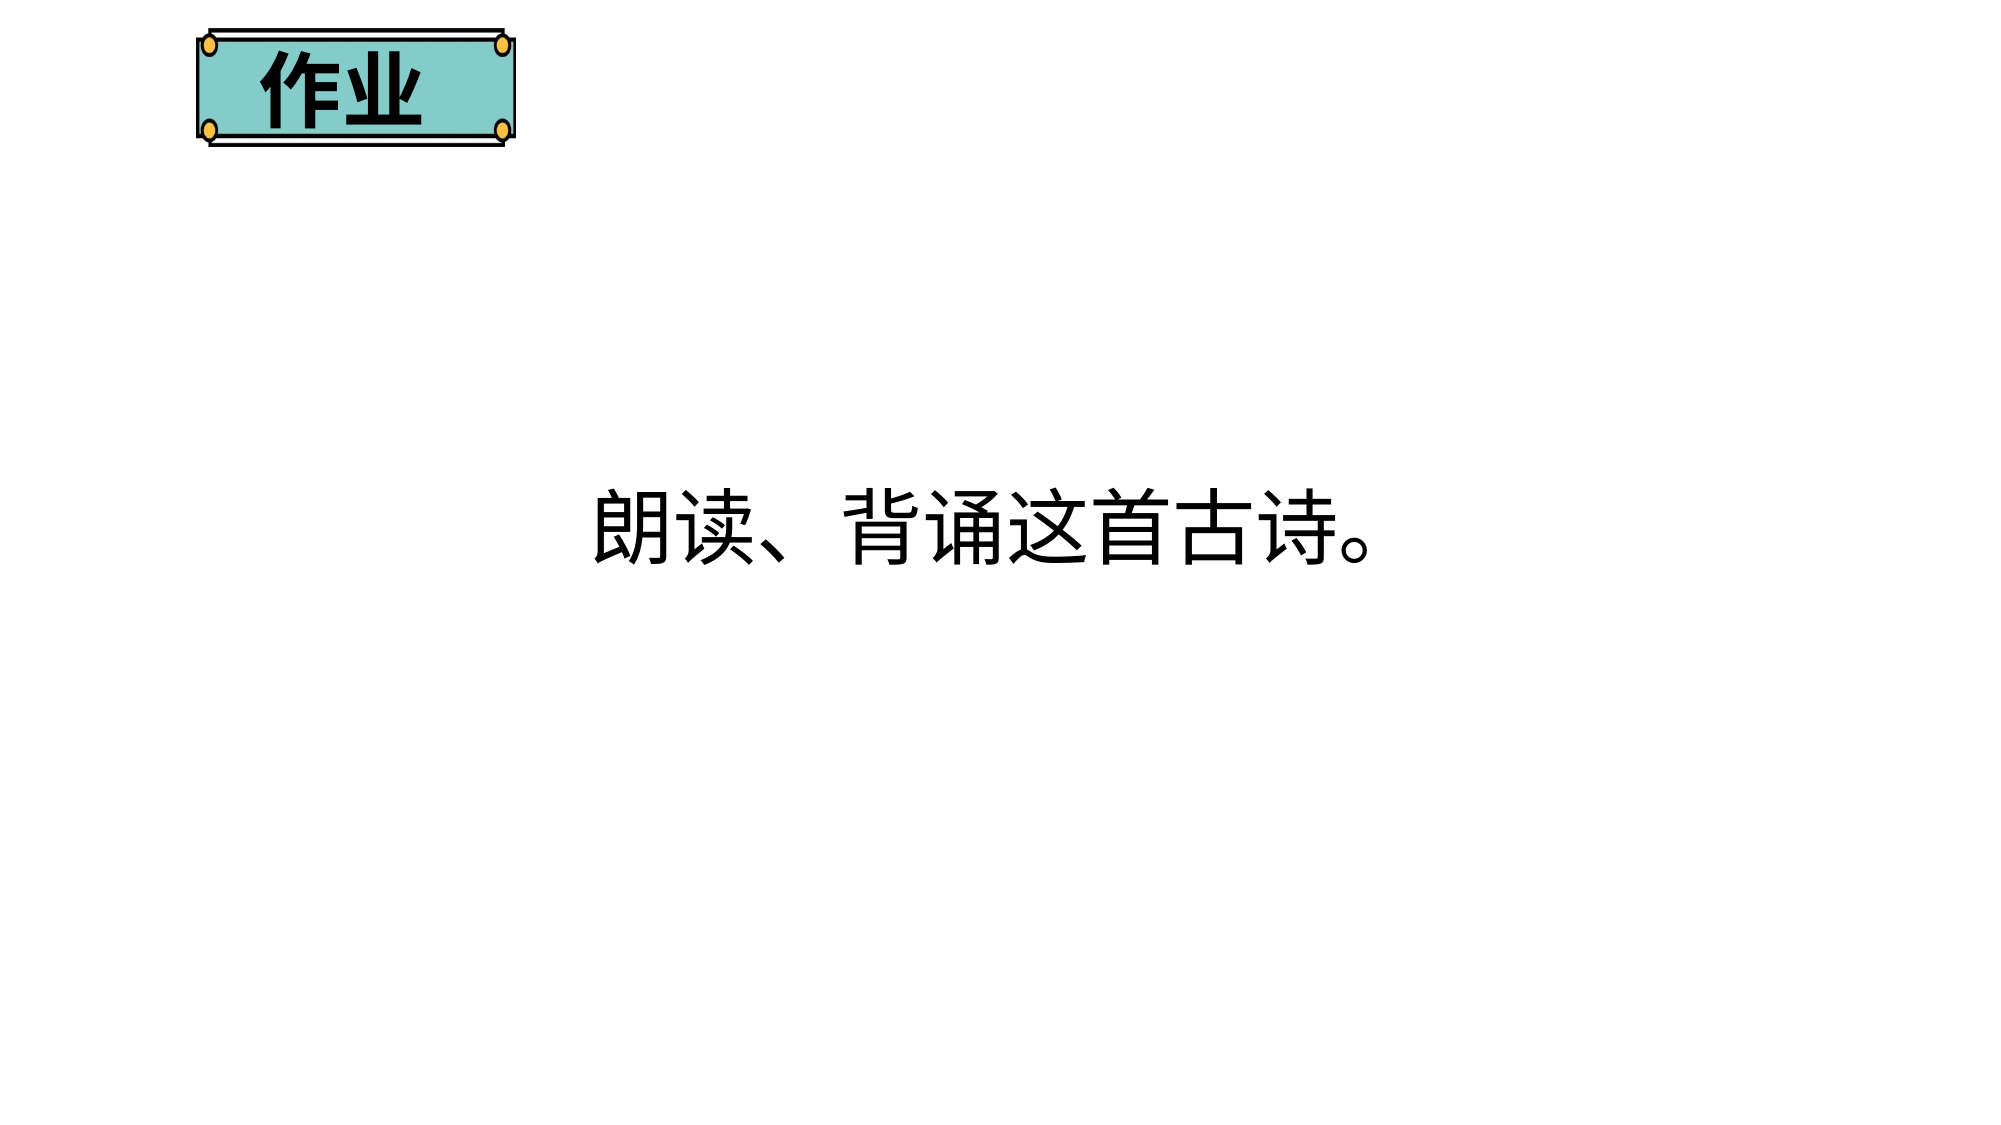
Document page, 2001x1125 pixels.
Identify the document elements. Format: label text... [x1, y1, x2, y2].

text_box 朗读、背诵这首古诗。 [480, 468, 1702, 583]
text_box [196, 28, 516, 147]
